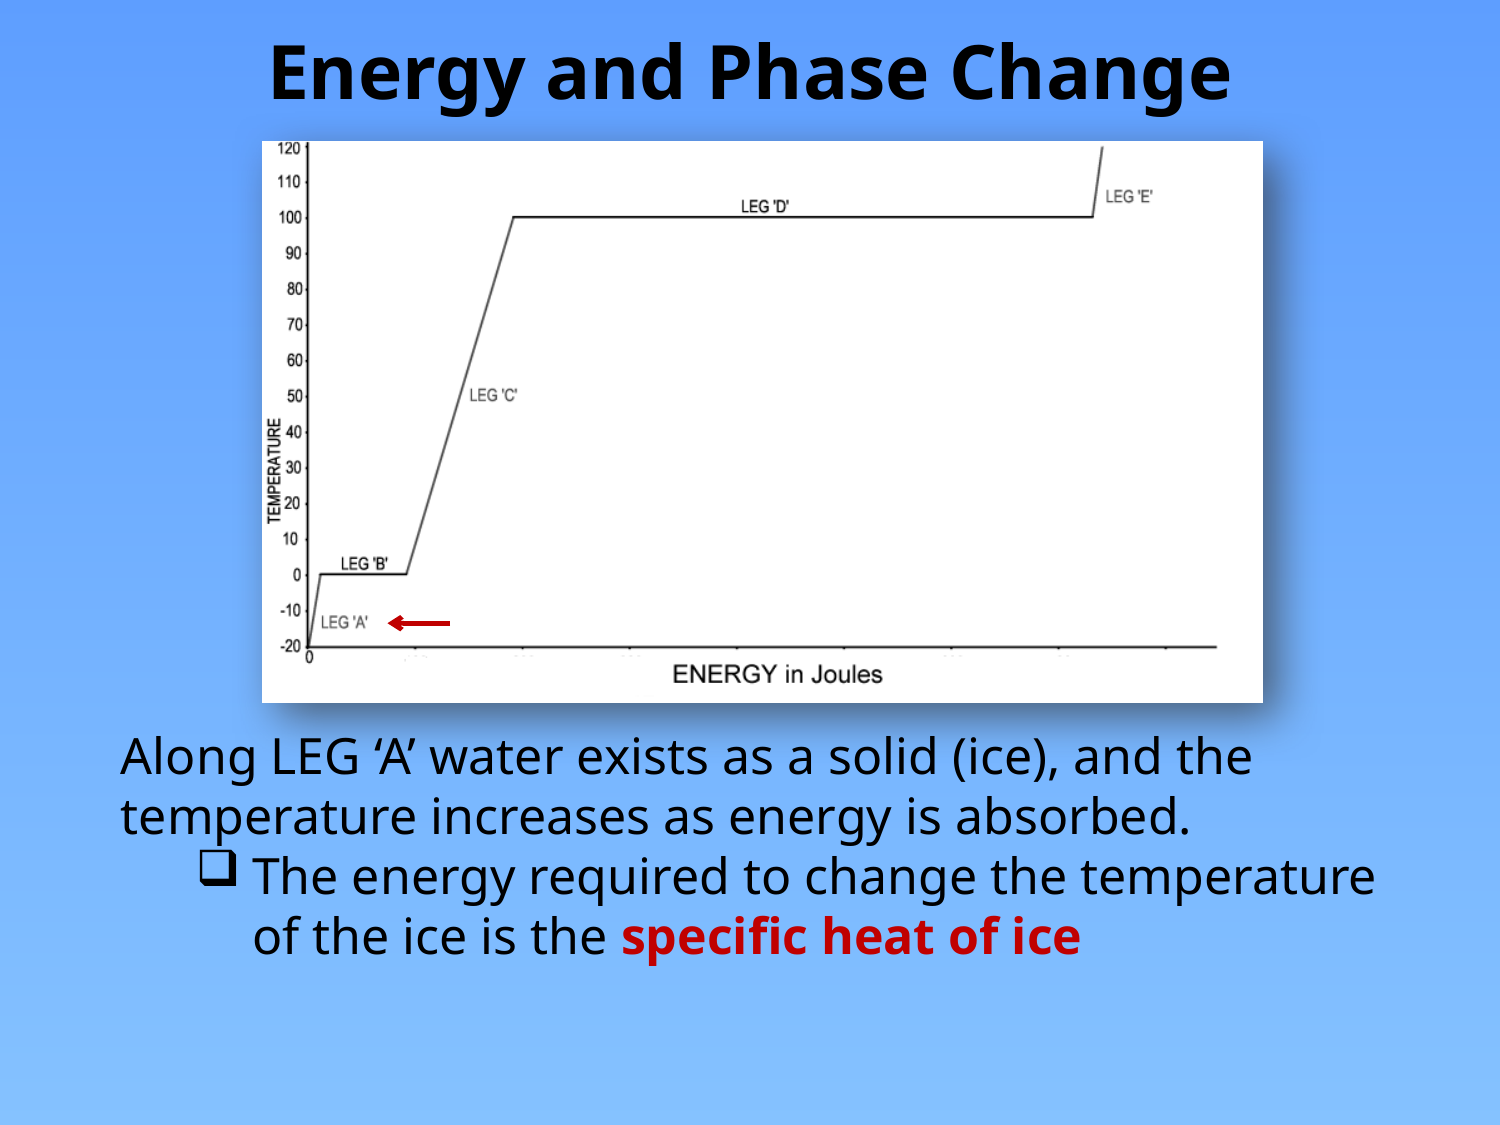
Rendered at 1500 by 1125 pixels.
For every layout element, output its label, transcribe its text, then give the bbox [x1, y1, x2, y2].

picture [261, 141, 1263, 703]
text_box Along LEG ‘A’ water exists as a solid (ice), and the temperature increases as energy is absorbed. The energy required to change the temperature of the ice is the specific heat of ice [106, 717, 1419, 973]
title Energy and Phase Change [112, 1, 1388, 138]
